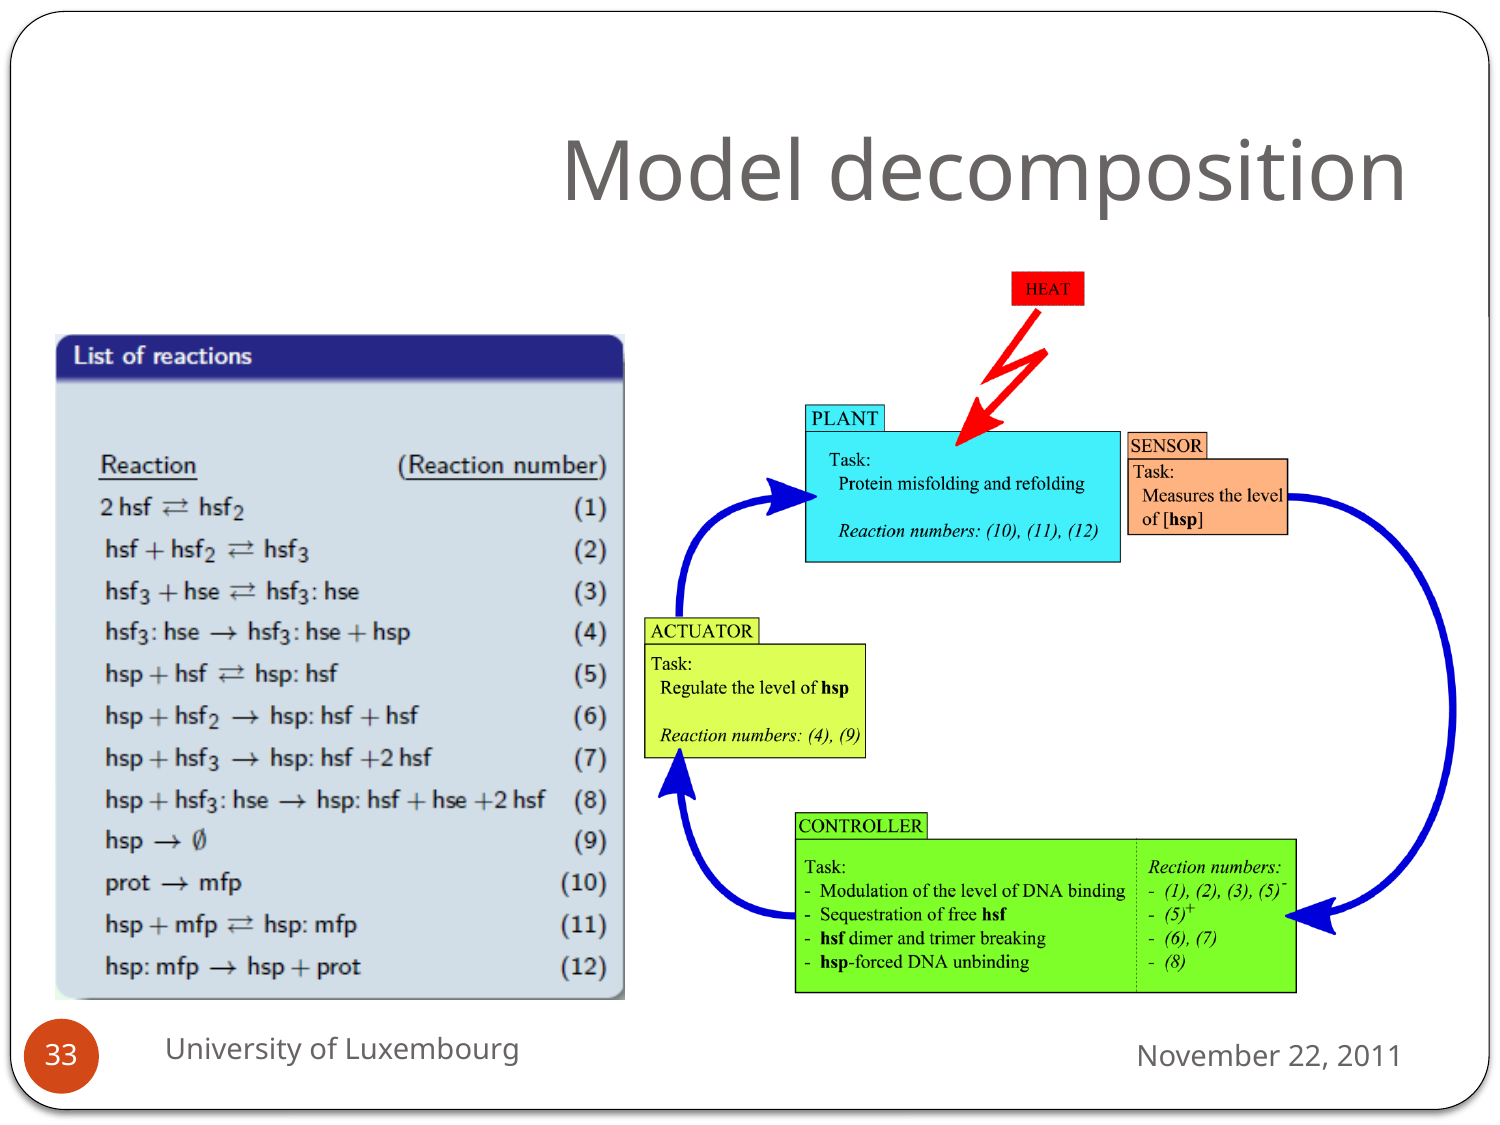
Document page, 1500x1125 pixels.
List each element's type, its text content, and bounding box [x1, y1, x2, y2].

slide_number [1012, 1015, 1419, 1094]
slide_number 33 [23, 1018, 99, 1094]
picture [54, 334, 626, 1001]
picture [637, 264, 1463, 1001]
footer University of Luxembourg [150, 1012, 800, 1088]
title Model decomposition [150, 45, 1425, 233]
